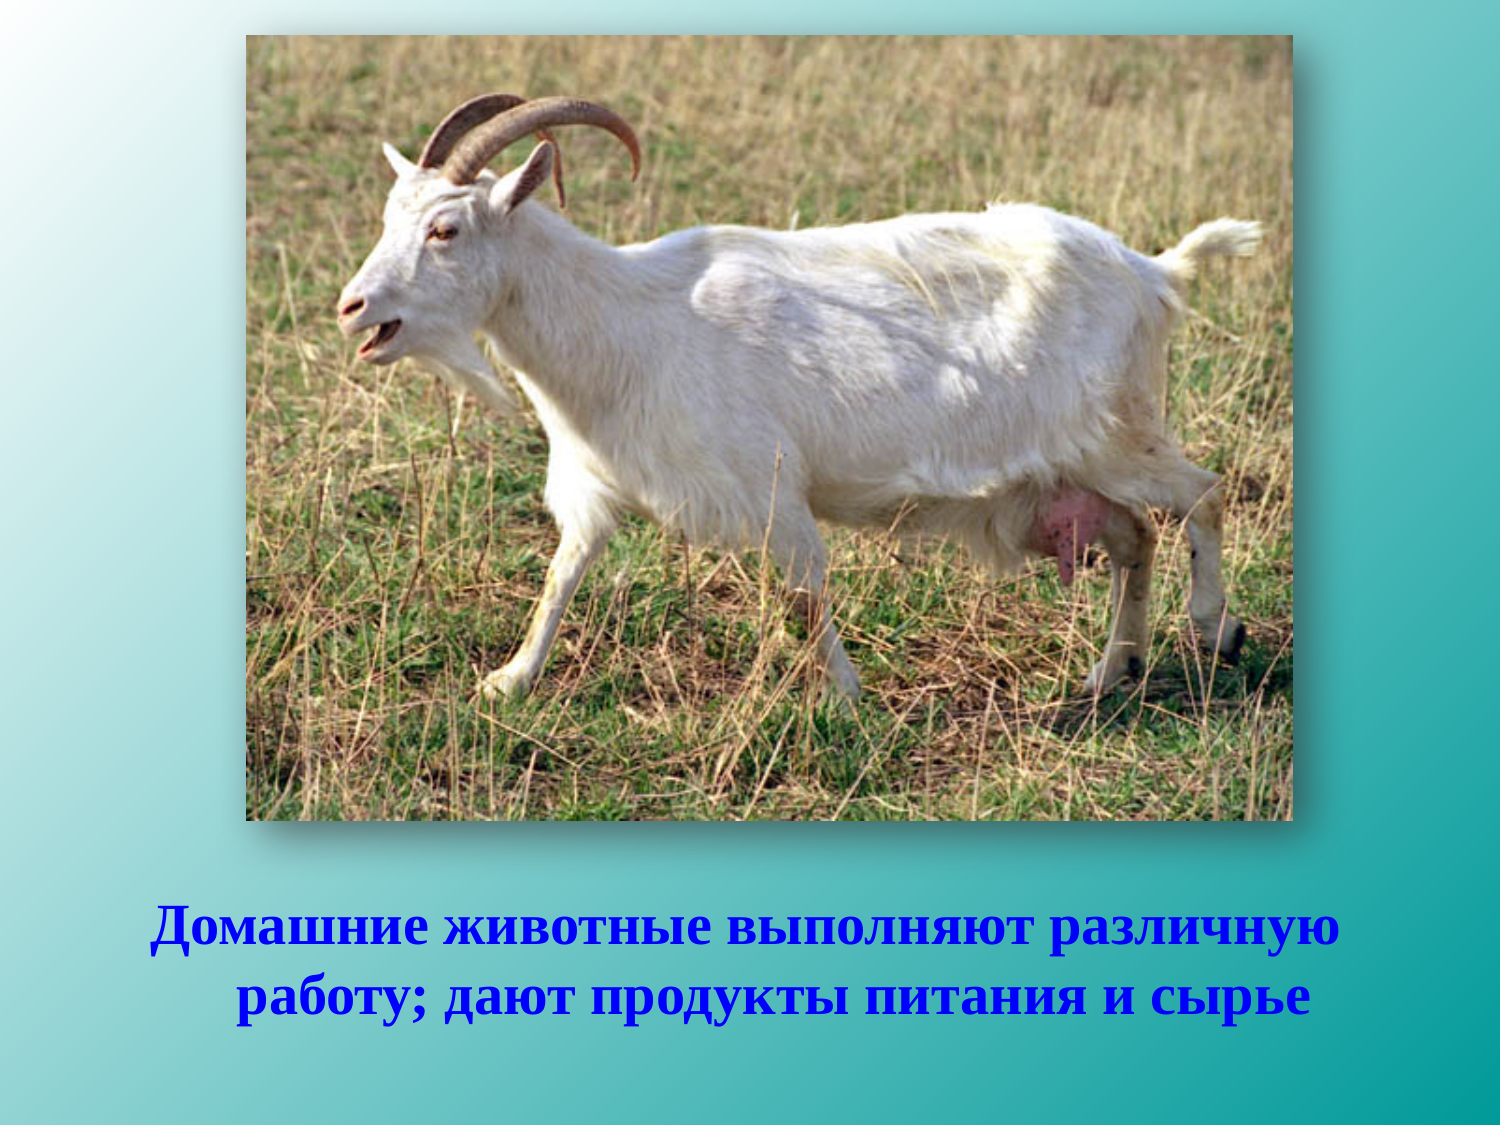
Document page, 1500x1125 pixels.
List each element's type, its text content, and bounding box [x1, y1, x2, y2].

list Домашние животные выполняют различную работу; дают продукты питания и сырье [46, 878, 1445, 1057]
picture [245, 34, 1294, 821]
